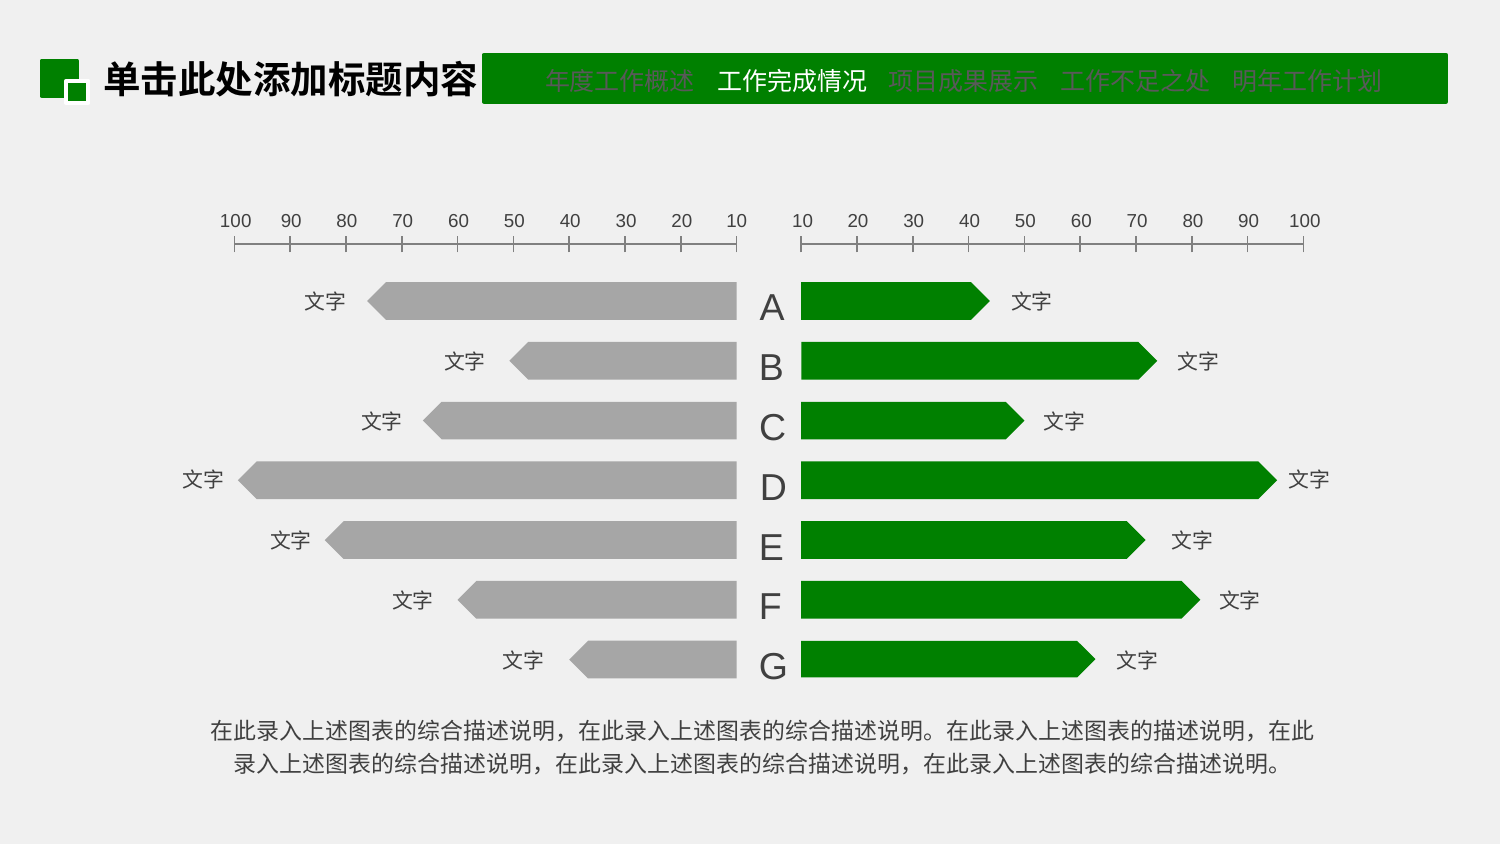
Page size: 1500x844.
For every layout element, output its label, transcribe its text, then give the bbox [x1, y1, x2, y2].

text_box [236, 459, 739, 502]
text_box B [747, 337, 796, 394]
text_box [507, 339, 739, 382]
text_box [455, 578, 739, 621]
text_box 文字 [1160, 522, 1225, 559]
text_box 文字 [258, 522, 323, 559]
text_box 30 [892, 203, 936, 234]
text_box 文字 [1277, 461, 1342, 498]
text_box 文字 [432, 343, 498, 380]
text_box 60 [1059, 203, 1104, 234]
text_box 40 [548, 203, 593, 234]
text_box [234, 235, 737, 253]
text_box [799, 339, 1160, 382]
text_box [567, 638, 739, 681]
text_box 60 [436, 203, 481, 234]
text_box G [747, 636, 800, 693]
text_box 文字 [999, 283, 1064, 320]
text_box D [748, 457, 799, 514]
text_box 20 [836, 203, 880, 234]
text_box [799, 399, 1027, 442]
text_box 文字 [1105, 641, 1170, 678]
text_box 10 [780, 203, 825, 238]
text_box [799, 459, 1277, 502]
text_box 单击此处添加标题内容 [88, 48, 680, 108]
text_box 文字 [1207, 582, 1272, 619]
text_box 文字 [293, 283, 358, 320]
text_box 50 [1003, 203, 1048, 234]
text_box 70 [381, 203, 425, 234]
text_box 文字 [171, 461, 236, 498]
text_box [365, 280, 739, 322]
text_box 100 [208, 203, 263, 238]
text_box 文字 [349, 402, 414, 439]
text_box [800, 235, 1304, 253]
text_box 文字 [380, 582, 445, 619]
text_box 30 [604, 203, 649, 234]
text_box 80 [325, 203, 369, 234]
text_box 20 [660, 203, 704, 234]
text_box 100 [1277, 203, 1333, 238]
text_box F [747, 576, 794, 633]
text_box 在此录入上述图表的综合描述说明，在此录入上述图表的综合描述说明。在此录入上述图表的描述说明，在此录入上述图表的综合描述说明，在此录入上述图表的综合描述说明，在此录入上述图表的综合描述说明。 [196, 705, 1329, 783]
text_box [799, 280, 992, 322]
text_box 文字 [1166, 343, 1231, 380]
text_box 文字 [1032, 402, 1097, 439]
text_box [799, 578, 1203, 621]
text_box 70 [1115, 203, 1160, 234]
text_box 80 [1171, 203, 1215, 234]
text_box 40 [947, 203, 992, 234]
text_box [323, 519, 739, 561]
text_box [800, 638, 1098, 680]
text_box E [747, 516, 796, 573]
text_box 文字 [491, 641, 556, 678]
text_box [420, 399, 739, 442]
text_box C [747, 397, 798, 454]
text_box 10 [715, 203, 759, 238]
text_box 90 [1226, 203, 1271, 234]
text_box 90 [269, 203, 314, 234]
text_box 50 [492, 203, 537, 234]
text_box [799, 519, 1148, 561]
text_box A [748, 277, 797, 334]
